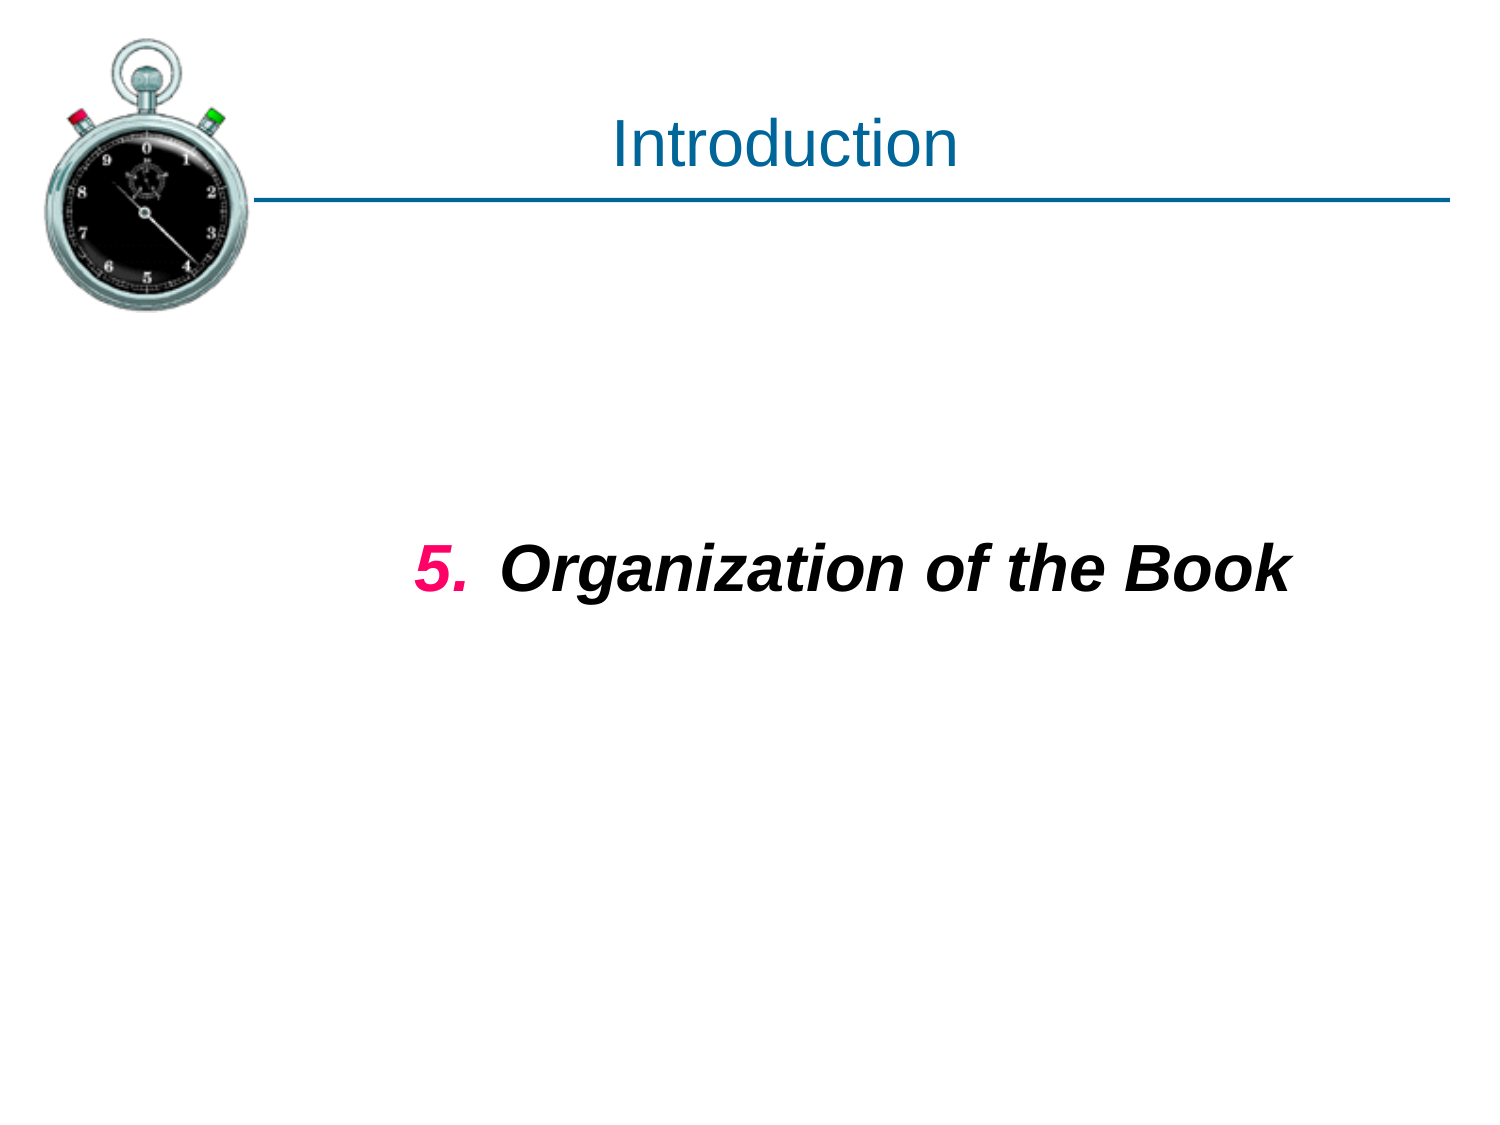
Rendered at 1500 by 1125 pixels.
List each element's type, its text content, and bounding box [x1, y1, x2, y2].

list Organization of the Book [399, 237, 1450, 975]
title Introduction [275, 37, 1297, 188]
picture [37, 37, 254, 313]
